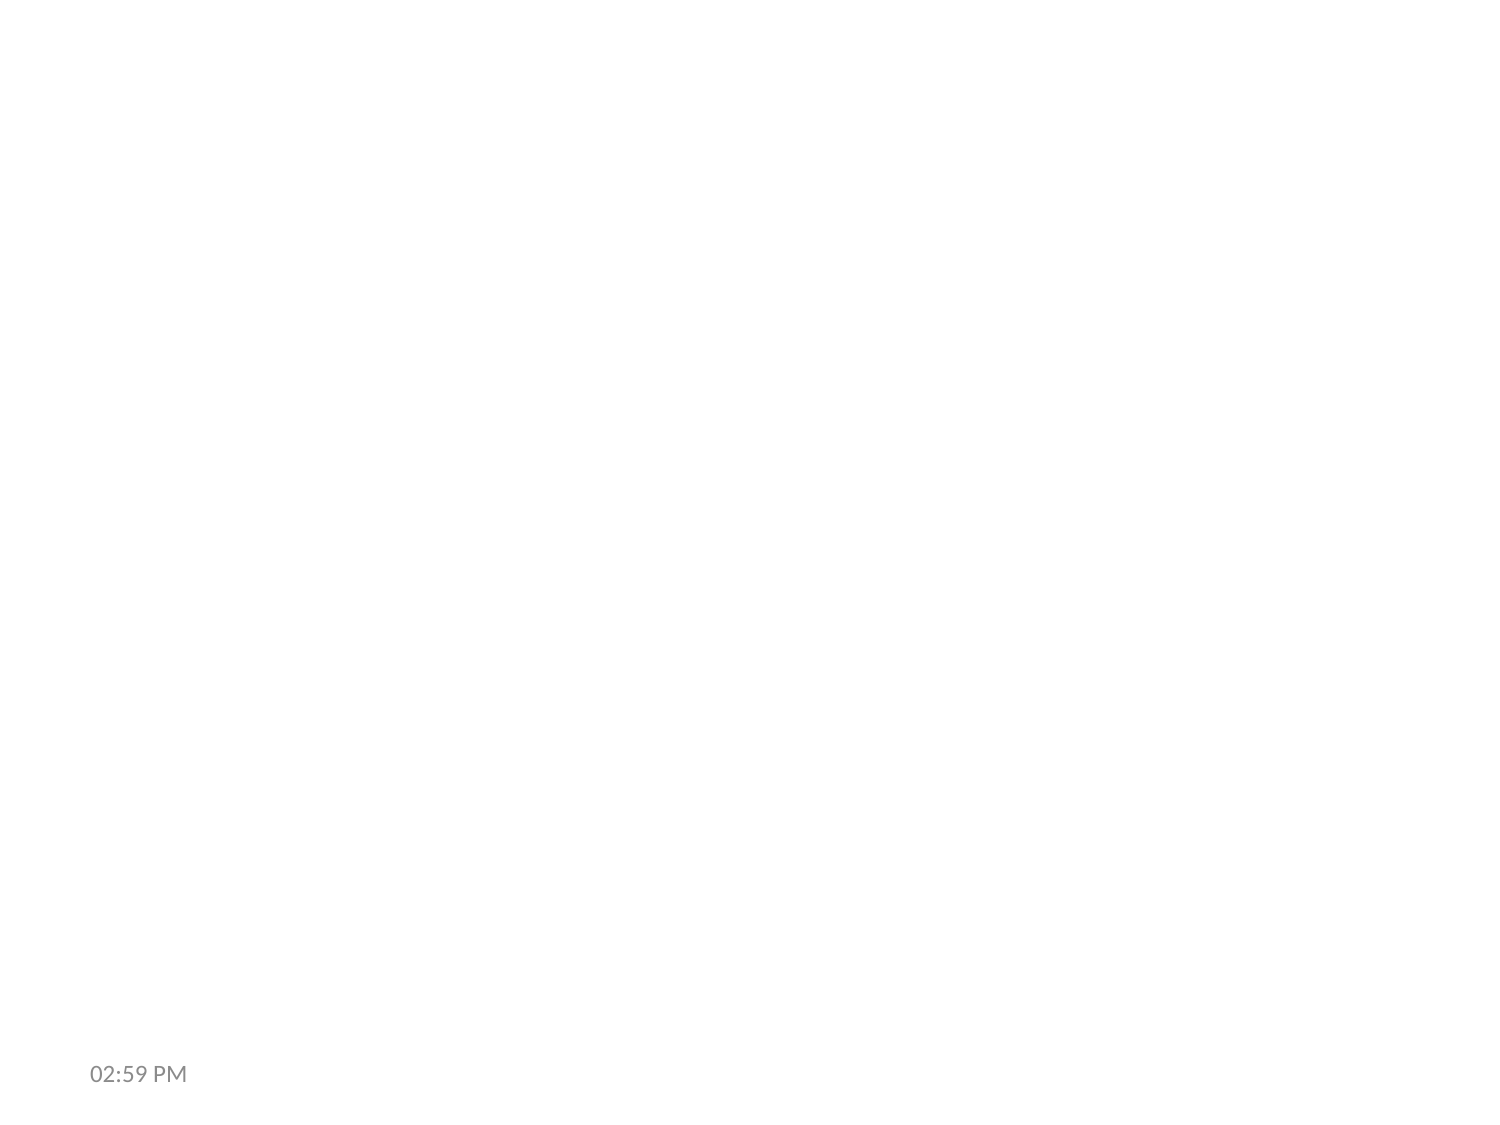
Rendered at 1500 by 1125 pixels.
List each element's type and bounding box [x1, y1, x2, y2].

slide_number [75, 1042, 425, 1103]
